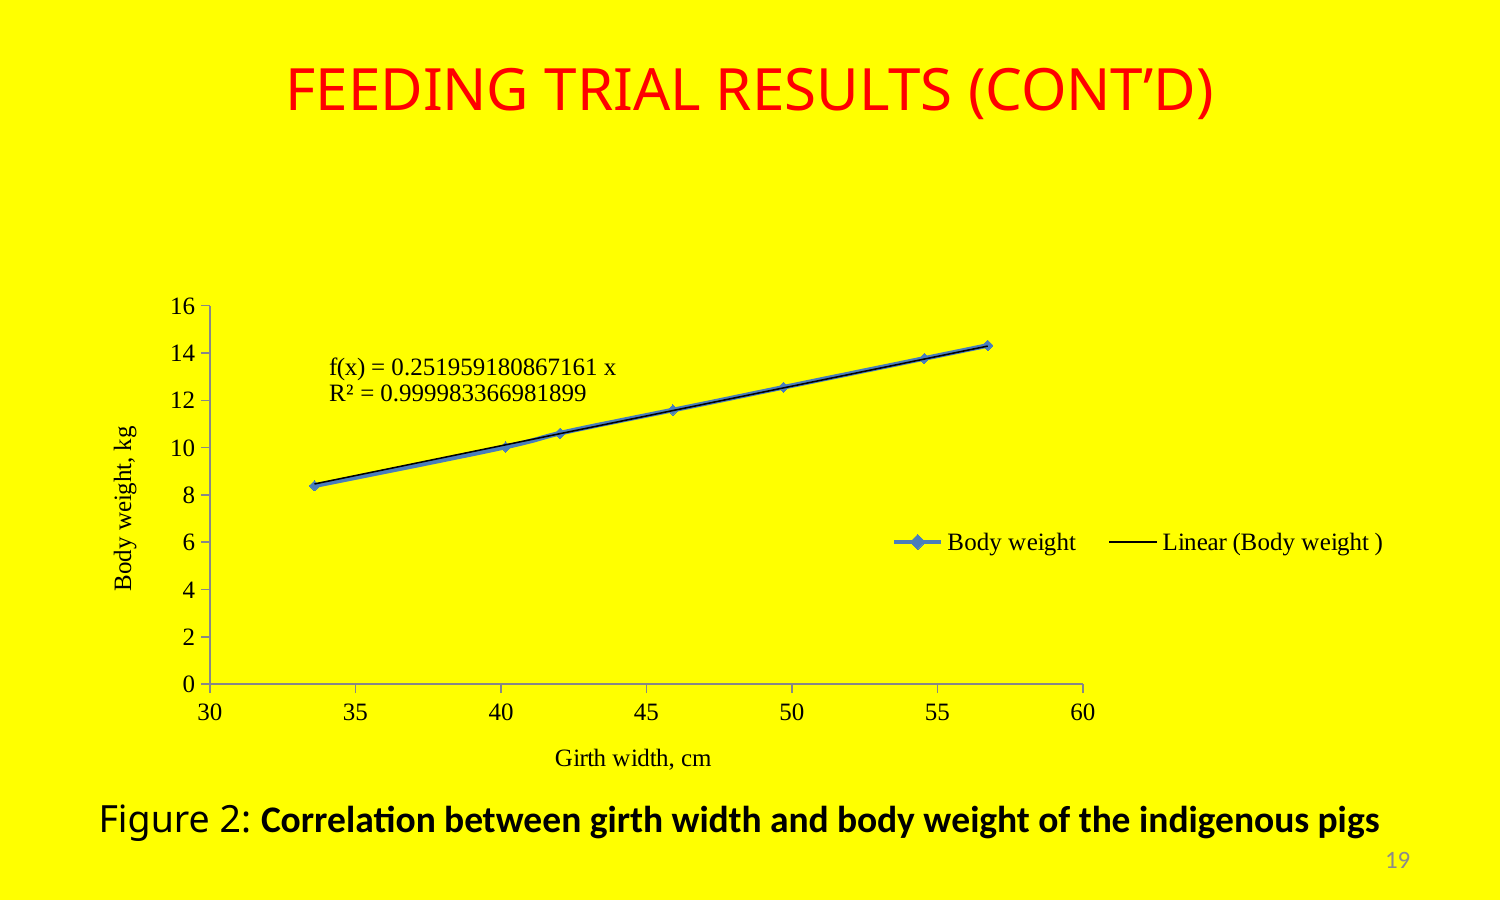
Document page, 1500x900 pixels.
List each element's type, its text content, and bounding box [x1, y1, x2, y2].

title FEEDING TRIAL RESULTS (CONT’D) [75, 24, 1425, 150]
text_box Figure 2: Correlation between girth width and body weight of the indigenous pigs [83, 811, 1405, 848]
slide_number 19 [1074, 834, 1425, 882]
chart [74, 209, 1426, 805]
